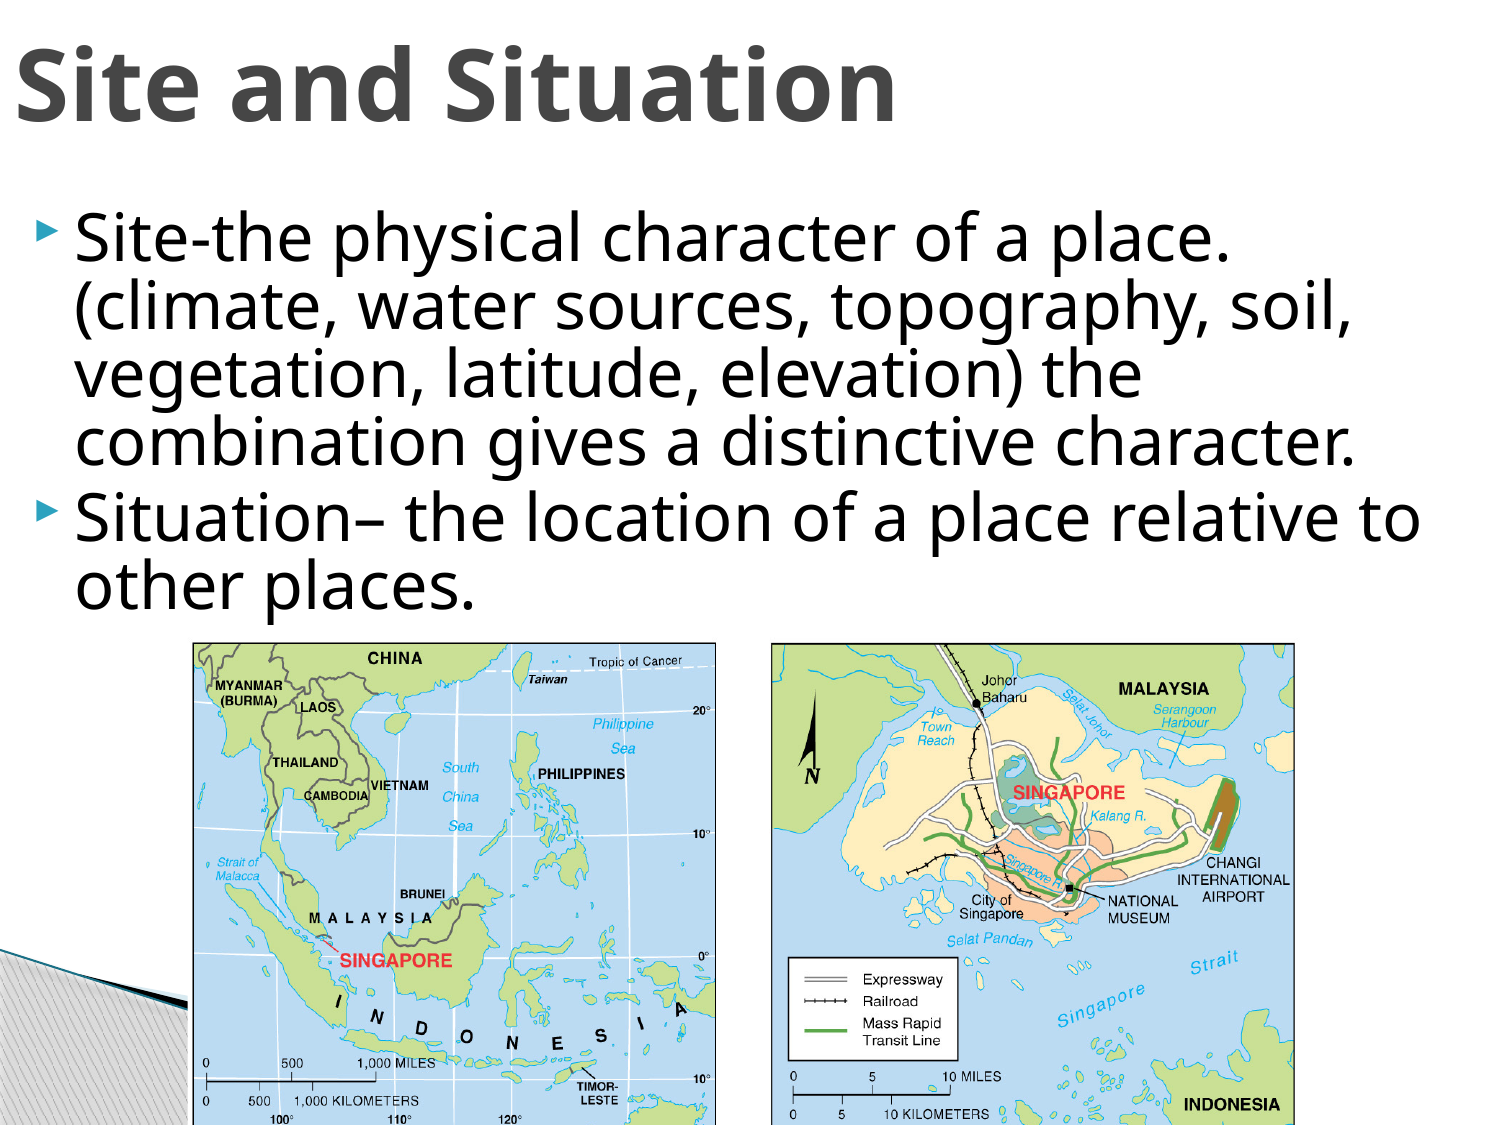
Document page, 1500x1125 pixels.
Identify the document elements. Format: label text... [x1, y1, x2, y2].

title Site and Situation [0, 0, 1350, 175]
list Site-the physical character of a place. (climate, water sources, topography, soil, vegetation, latitude, elevation) the combination gives a distinctive character. Situation– the location of a place relative to other places. Fig. 1-7: Singapore is situated at a key location for international trade. [0, 200, 1500, 1063]
picture [187, 637, 1301, 1125]
